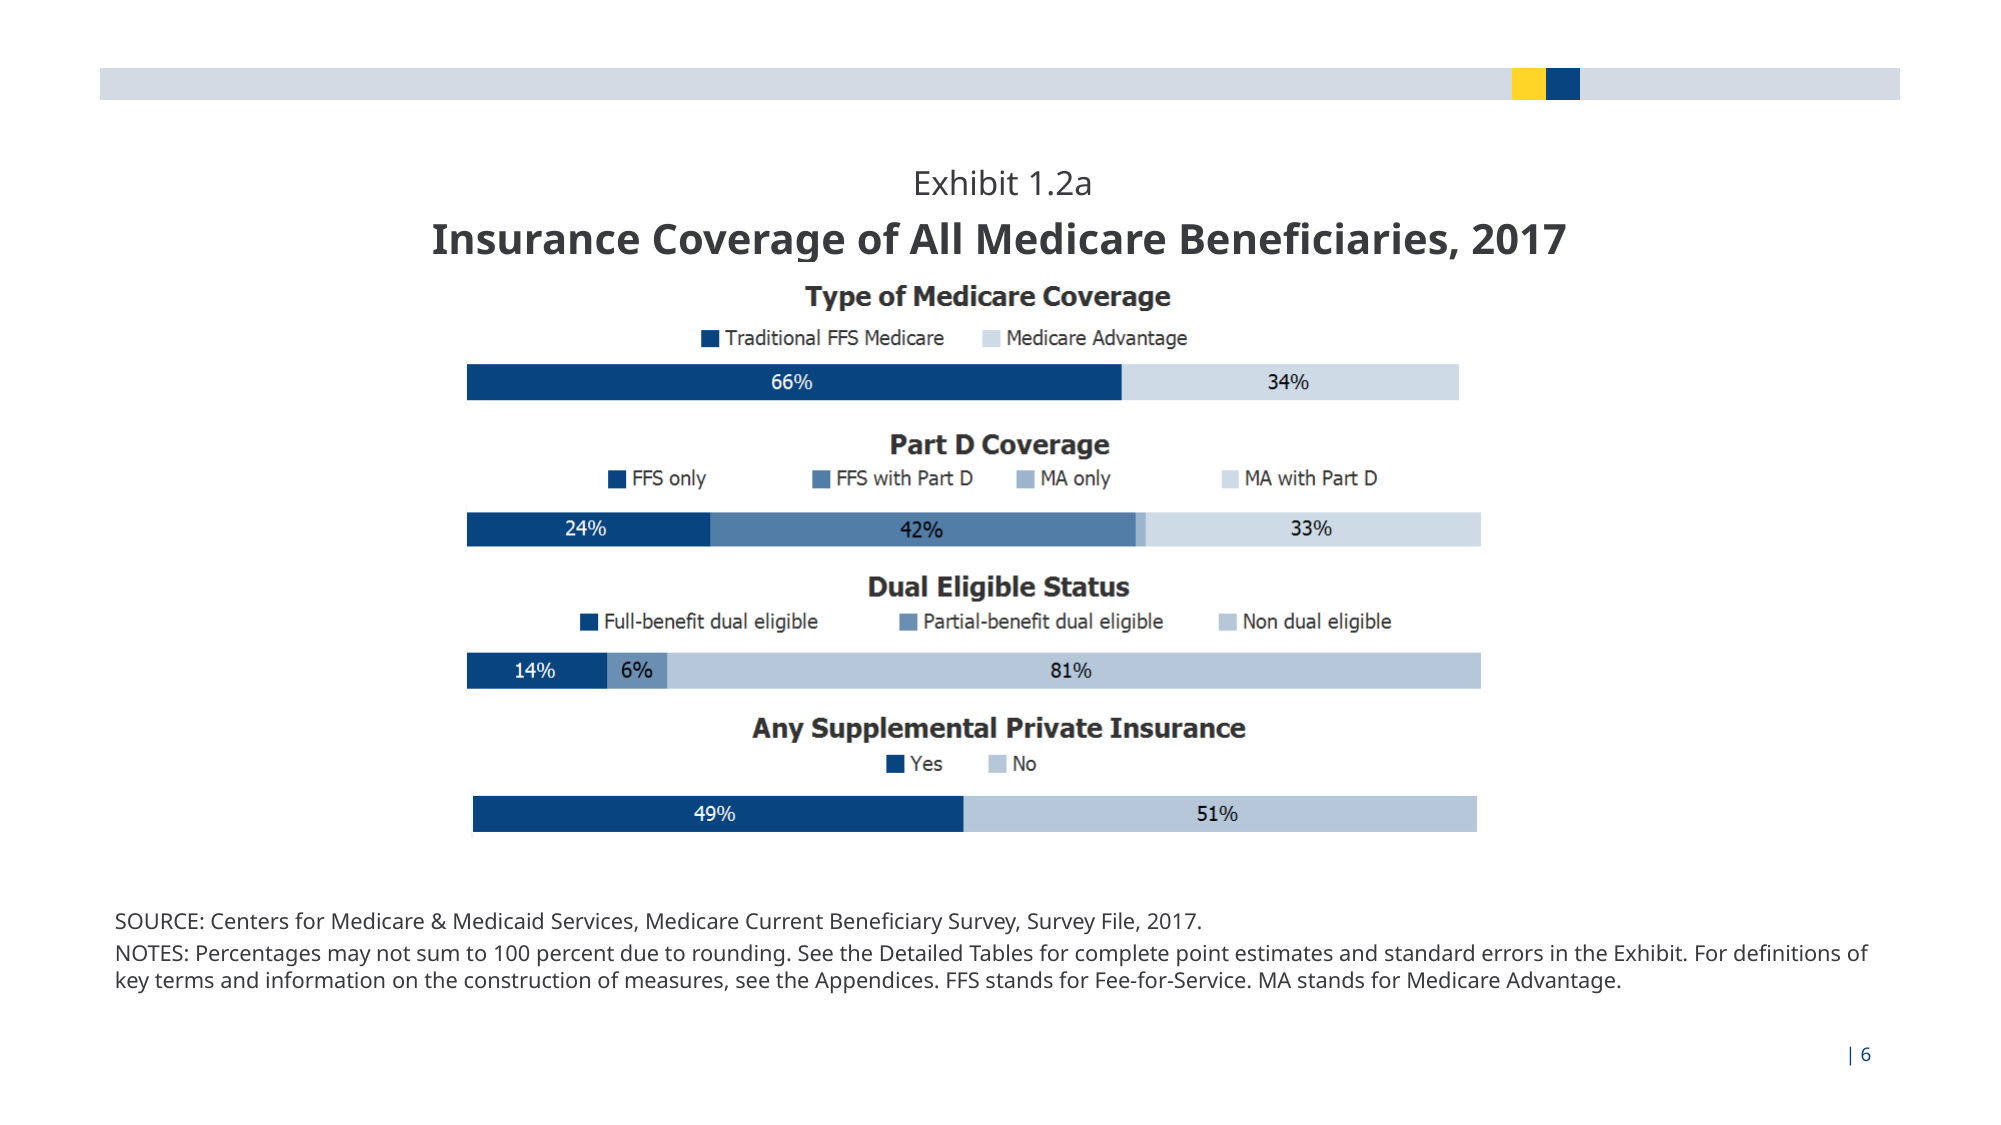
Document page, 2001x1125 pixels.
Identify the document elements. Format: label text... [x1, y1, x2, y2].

list Insurance Coverage of All Medicare Beneficiaries, 2017 [99, 213, 1900, 300]
title Exhibit 1.2a [99, 154, 1900, 213]
picture [456, 262, 1544, 863]
list SOURCE: Centers for Medicare & Medicaid Services, Medicare Current Beneficiary Survey, Survey File, 2017. NOTES: Percentages may not sum to 100 percent due to rounding. See the Detailed Tables for complete point estimates and standard errors in the Exhibit. For definitions of key terms and information on the construction of measures, see the Appendices. FFS stands for Fee-for-Service. MA stands for Medicare Advantage. [99, 900, 1900, 1075]
